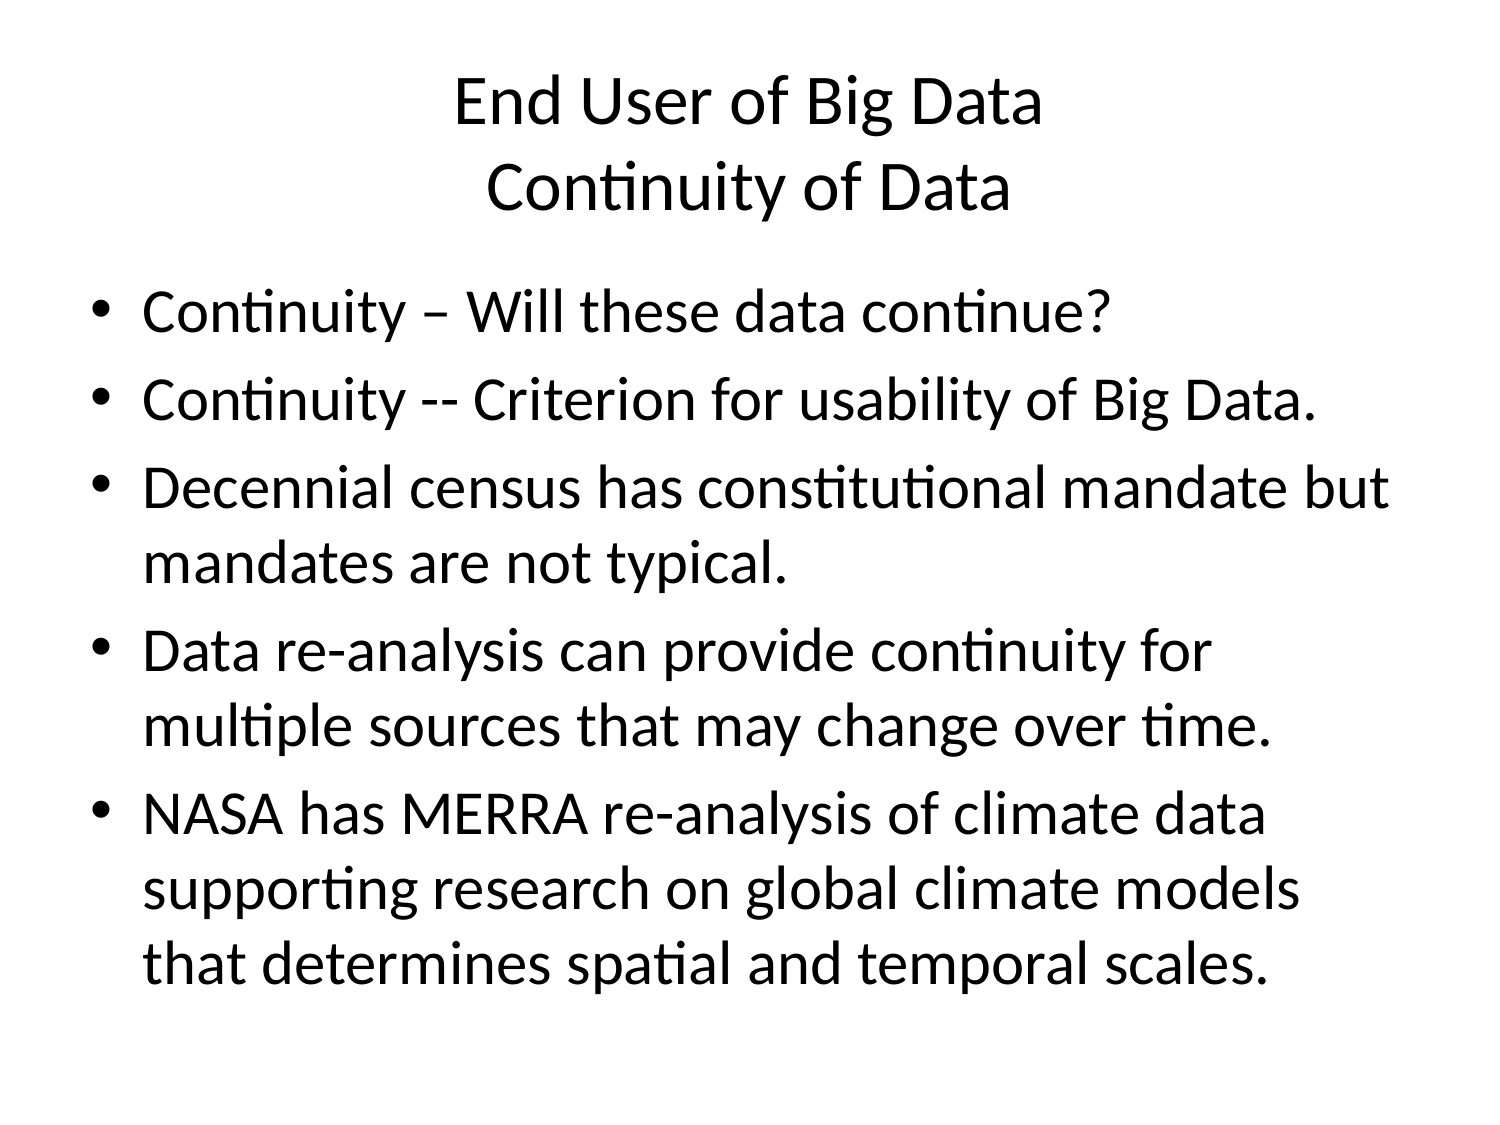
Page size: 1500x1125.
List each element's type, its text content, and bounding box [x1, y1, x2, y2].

list Continuity – Will these data continue? Continuity -- Criterion for usability of Big Data. Decennial census has constitutional mandate but mandates are not typical. Data re-analysis can provide continuity for multiple sources that may change over time. NASA has MERRA re-analysis of climate data supporting research on global climate models that determines spatial and temporal scales. [75, 262, 1425, 1005]
title End User of Big Data Continuity of Data [75, 45, 1425, 233]
